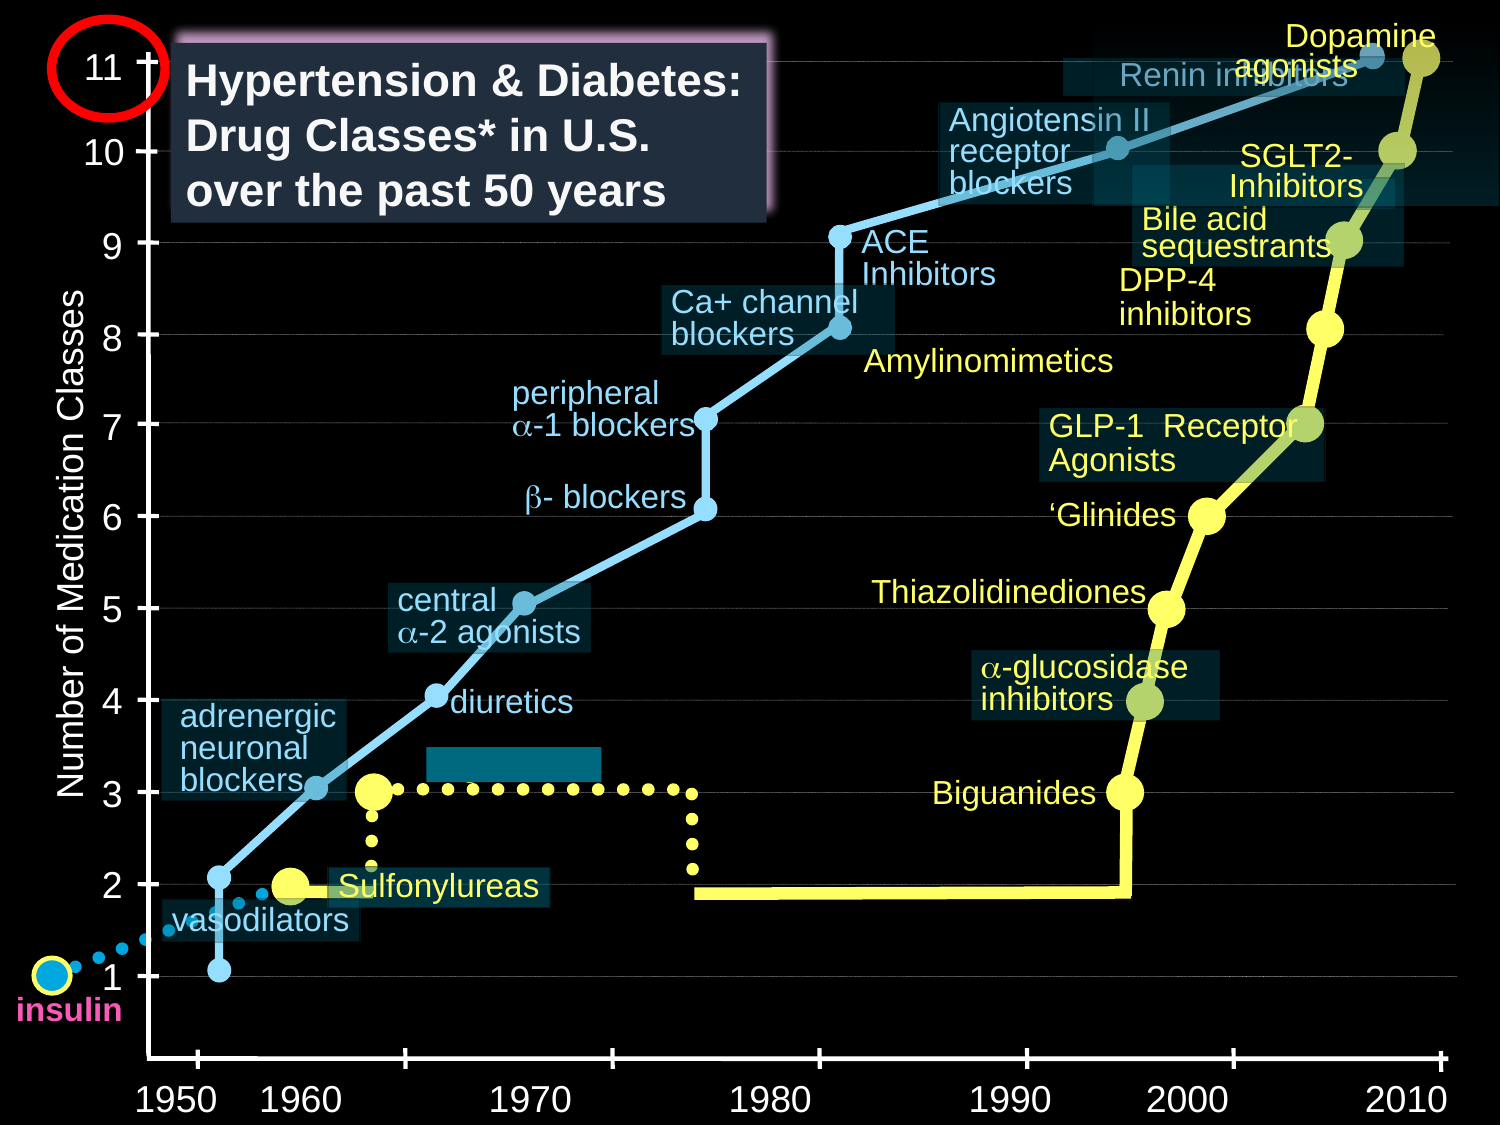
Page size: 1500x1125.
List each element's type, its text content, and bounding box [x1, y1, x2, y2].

text_box 5 [98, 577, 138, 638]
text_box 4 [98, 669, 138, 730]
text_box [51, 19, 157, 118]
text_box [0, 881, 296, 1037]
text_box 6 [98, 485, 138, 545]
text_box 7 [98, 395, 138, 456]
text_box 9 [86, 214, 138, 275]
text_box 10 [68, 121, 140, 181]
text_box 3 [86, 762, 138, 823]
text_box 2 [86, 853, 138, 879]
text_box 8 [98, 306, 138, 367]
text_box 1950 1960 1970 1980 1990 2000 2010 [81, 1077, 1461, 1125]
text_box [426, 18, 1500, 897]
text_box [159, 42, 1407, 981]
text_box Number of Medication Classes [38, 274, 98, 815]
